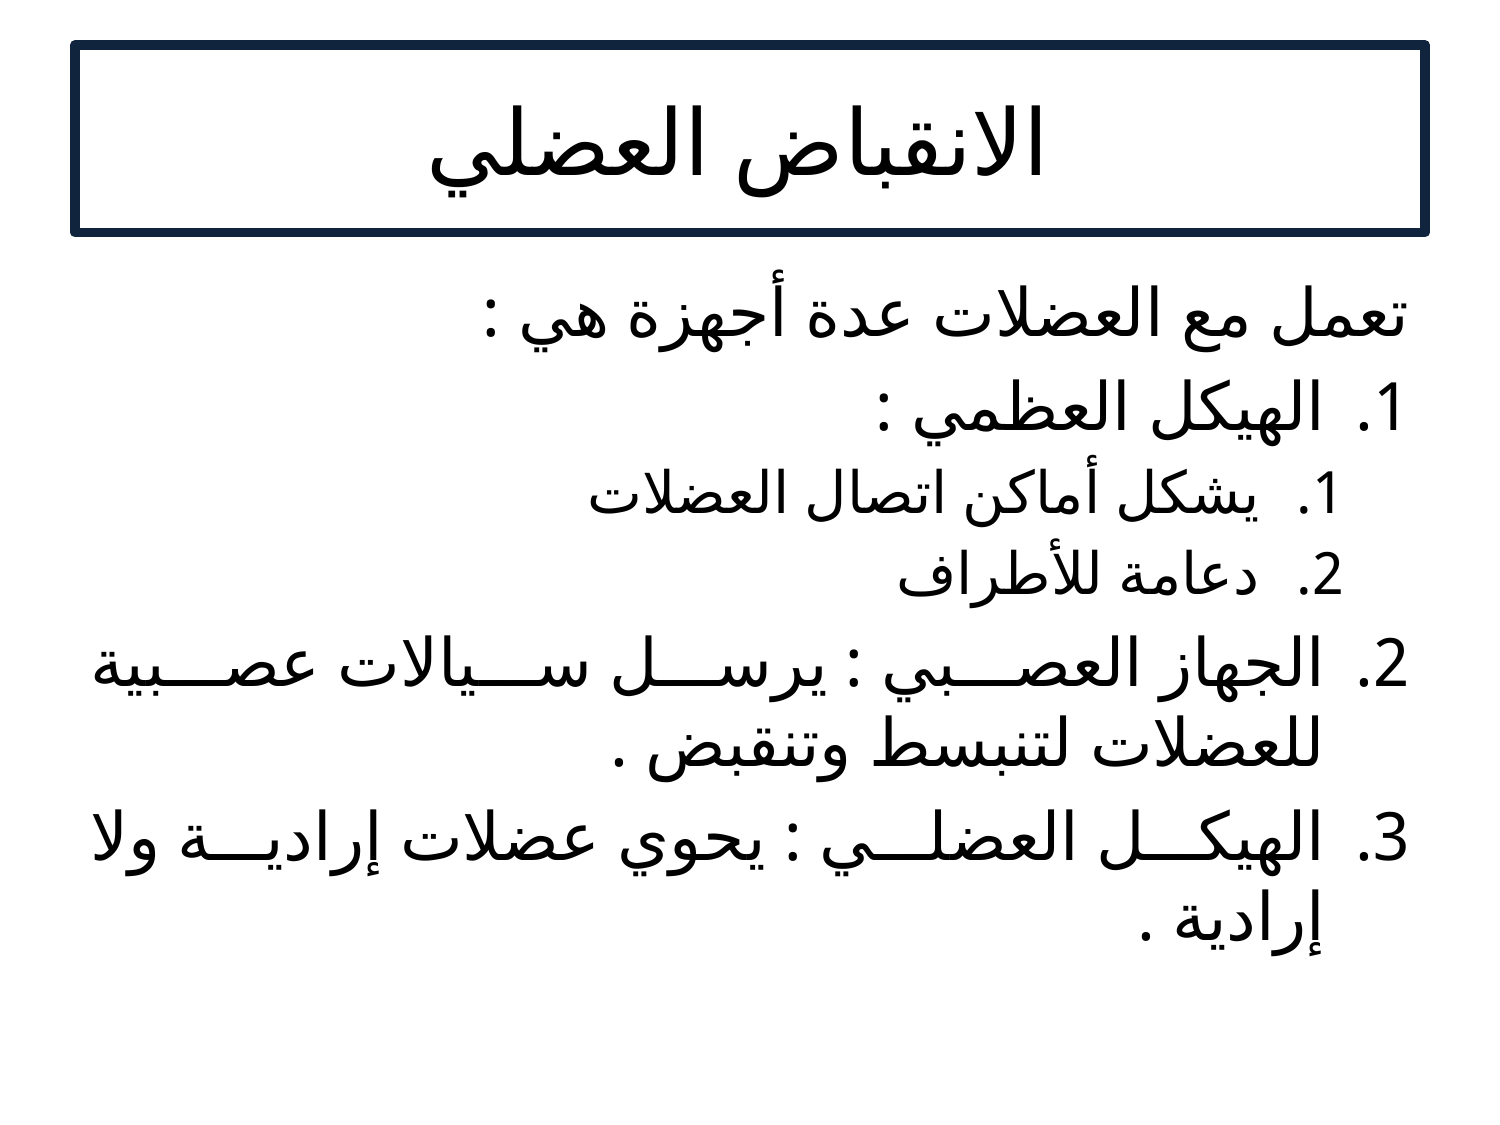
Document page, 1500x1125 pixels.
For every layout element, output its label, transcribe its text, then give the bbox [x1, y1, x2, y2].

title الانقباض العضلي [75, 45, 1425, 233]
list تعمل مع العضلات عدة أجهزة هي : الهيكل العظمي : يشكل أماكن اتصال العضلات دعامة للأطراف الجهاز العصبي : يرسل سيالات عصبية للعضلات لتنبسط وتنقبض . الهيكل العضلي : يحوي عضلات إرادية ولا إرادية . [75, 262, 1425, 1005]
